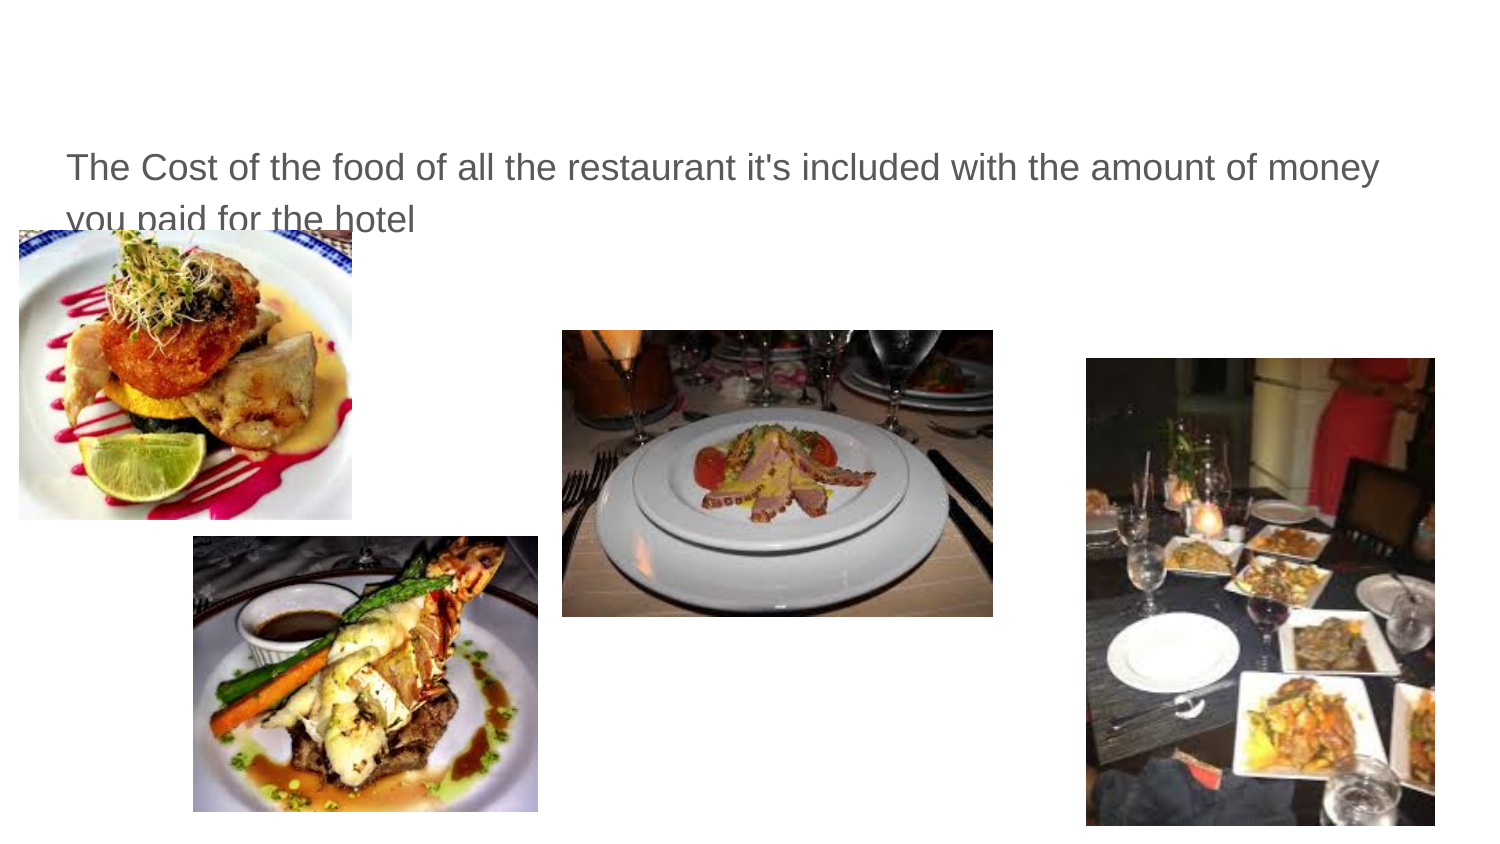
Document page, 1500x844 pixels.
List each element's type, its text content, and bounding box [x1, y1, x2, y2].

list The Cost of the food of all the restaurant it's included with the amount of money you paid for the hotel [51, 121, 1449, 750]
picture [1086, 357, 1435, 826]
picture [193, 536, 538, 812]
picture [562, 330, 993, 617]
picture [18, 230, 353, 520]
